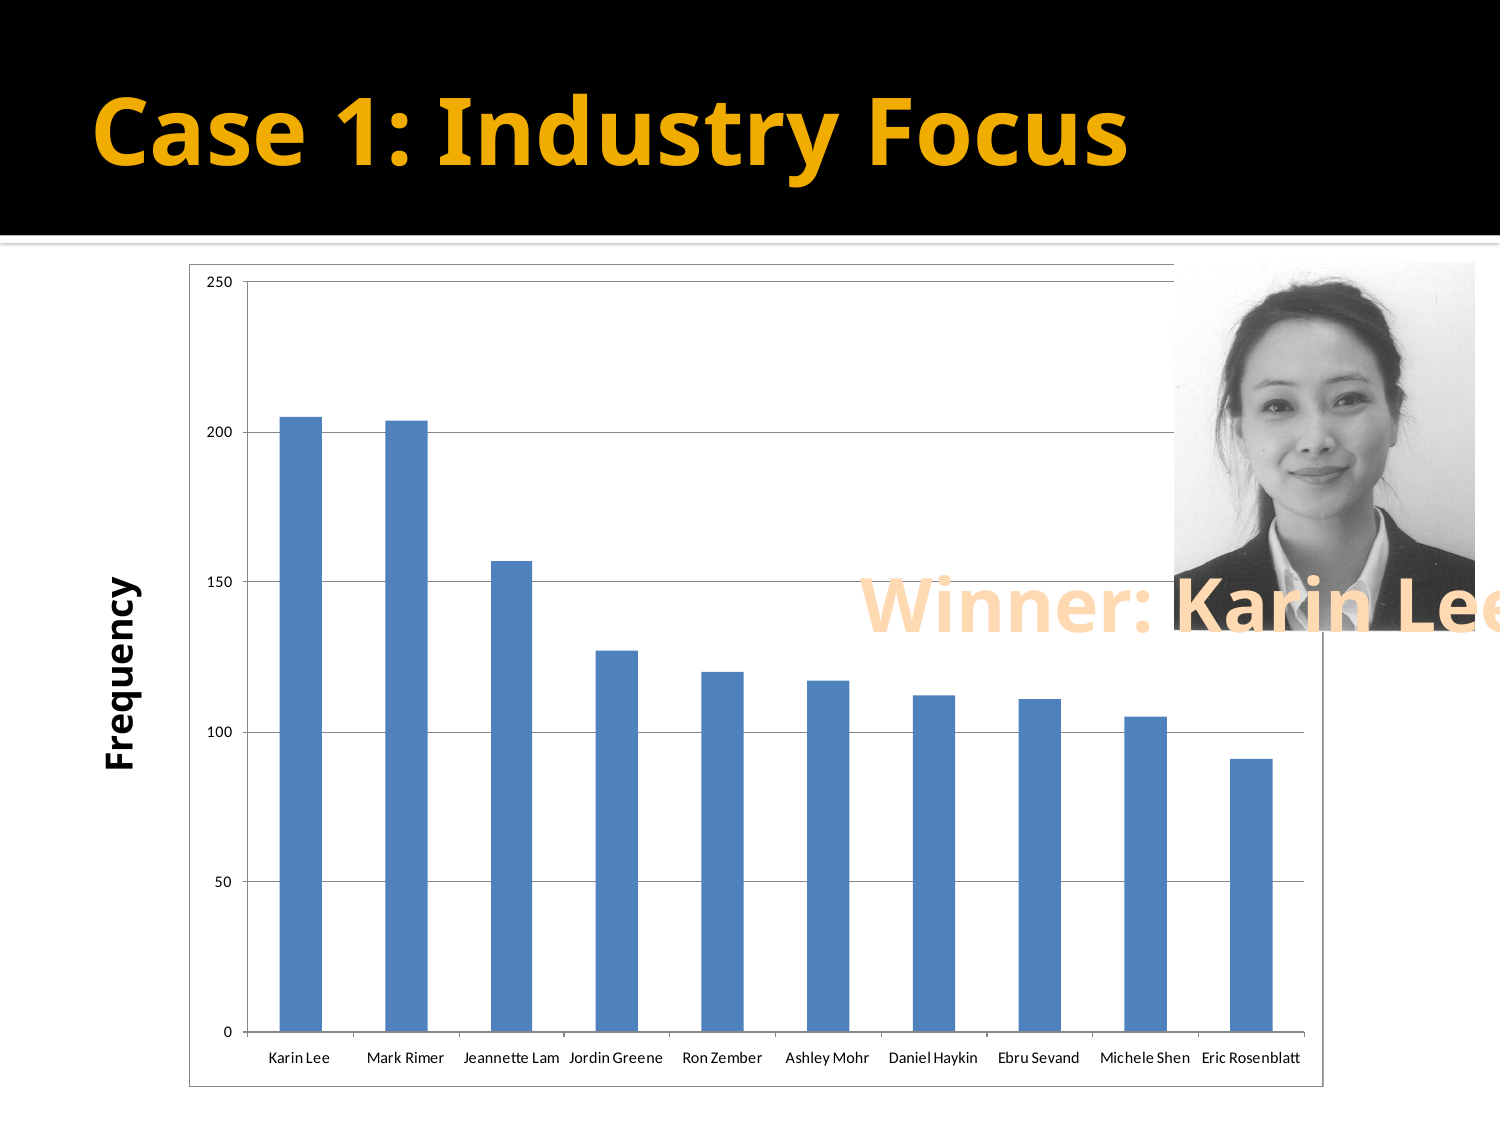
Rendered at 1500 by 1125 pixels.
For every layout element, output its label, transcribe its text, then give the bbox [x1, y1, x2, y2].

title Case 1: Industry Focus [75, 25, 1425, 231]
text_box Winner: Karin Lee [1330, 549, 1500, 655]
text_box Frequency [87, 562, 148, 788]
picture [187, 262, 1475, 1088]
